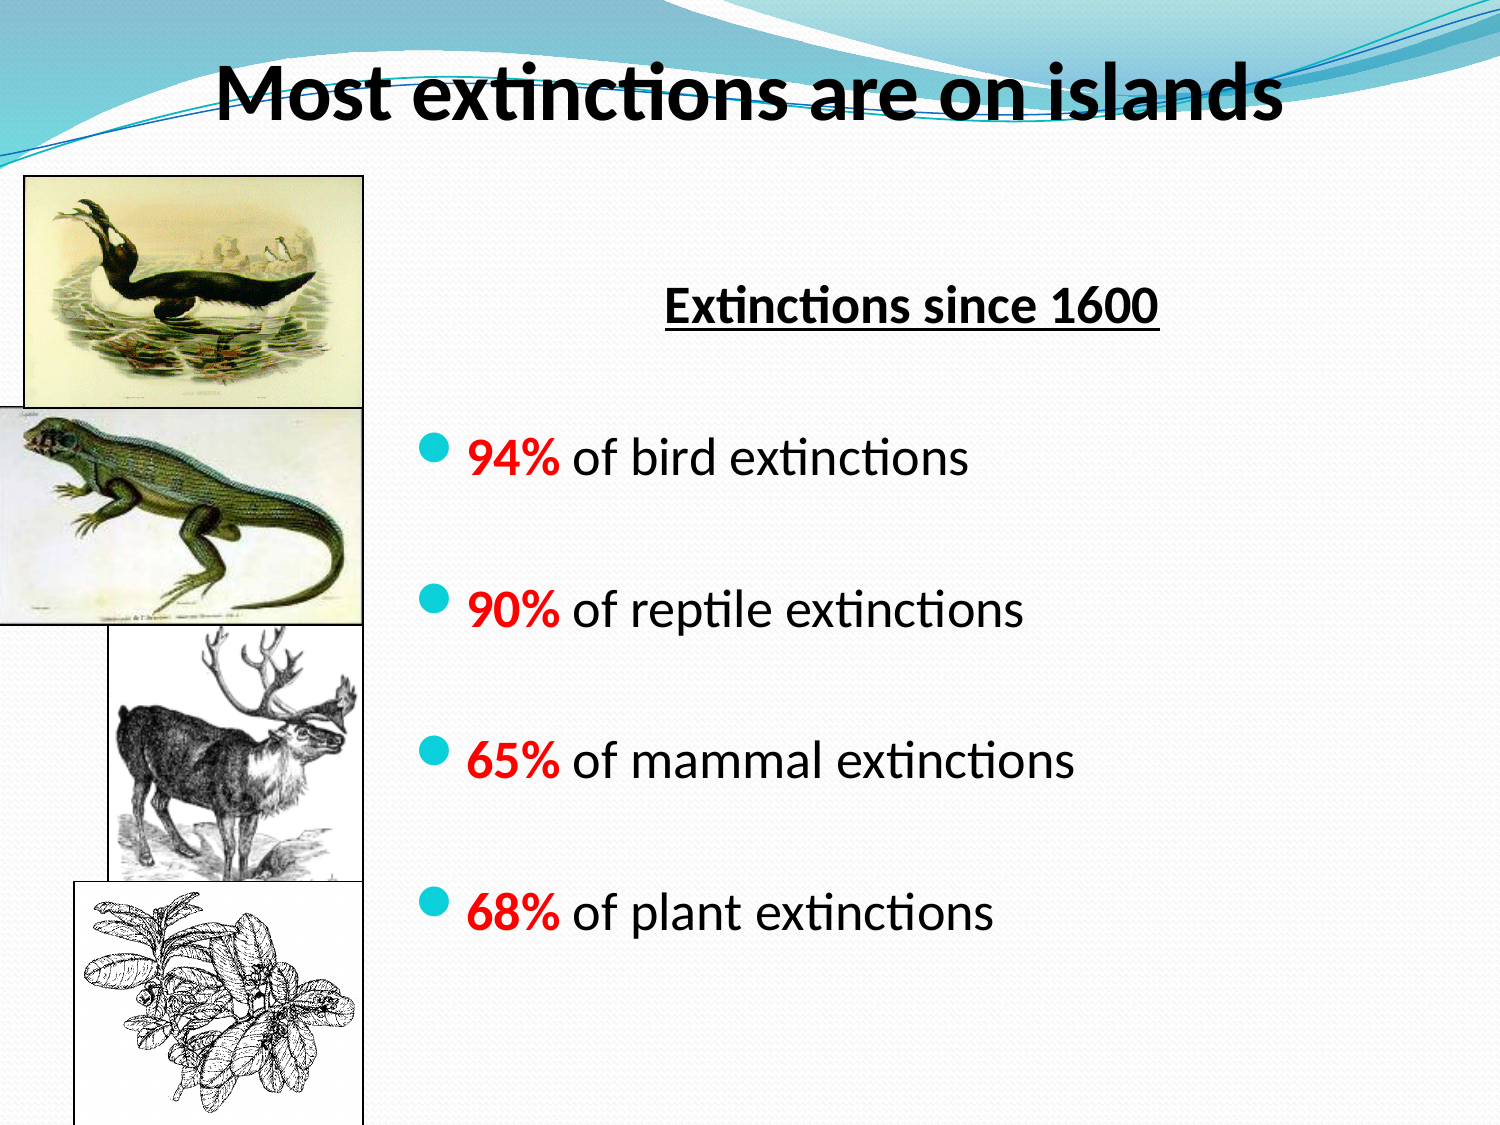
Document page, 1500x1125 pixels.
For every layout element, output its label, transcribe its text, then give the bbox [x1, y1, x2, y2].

picture [74, 632, 363, 1125]
title Most extinctions are on islands [75, 24, 1425, 138]
picture [0, 406, 363, 625]
picture [24, 176, 363, 408]
list Extinctions since 1600 94% of bird extinctions 90% of reptile extinctions 65% of mammal extinctions 68% of plant extinctions [399, 262, 1425, 1100]
